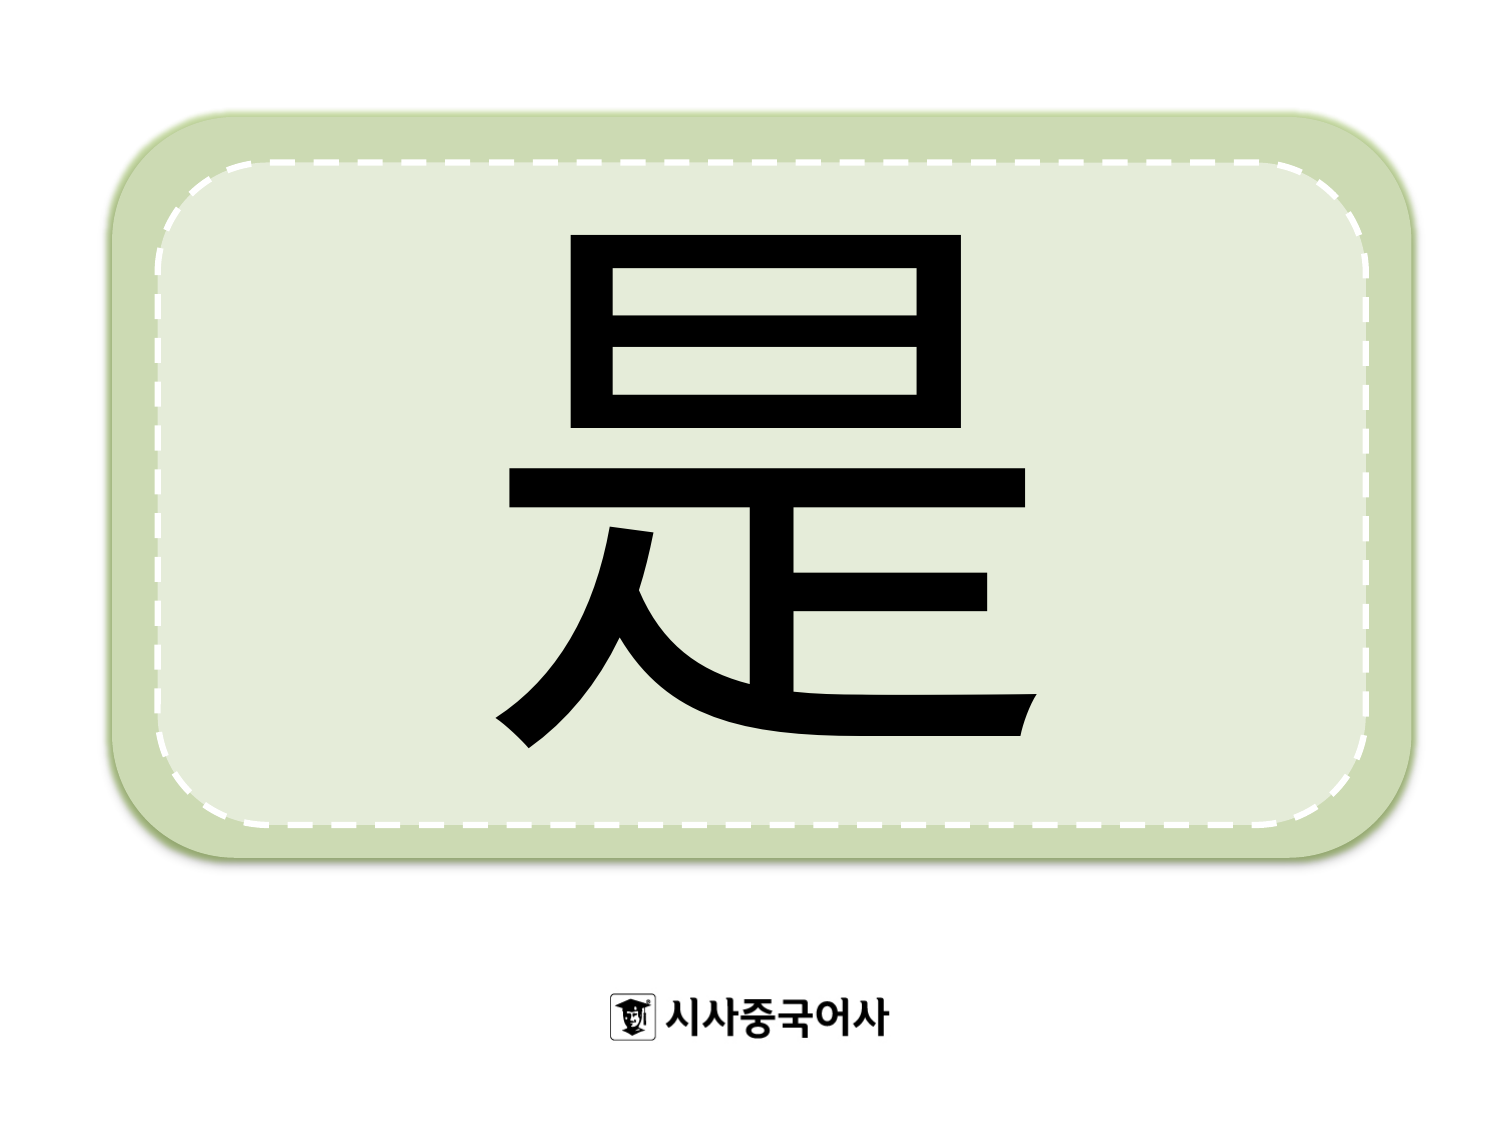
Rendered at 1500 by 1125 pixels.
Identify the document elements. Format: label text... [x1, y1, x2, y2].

text_box 是 [162, 137, 1371, 800]
picture [602, 987, 898, 1047]
